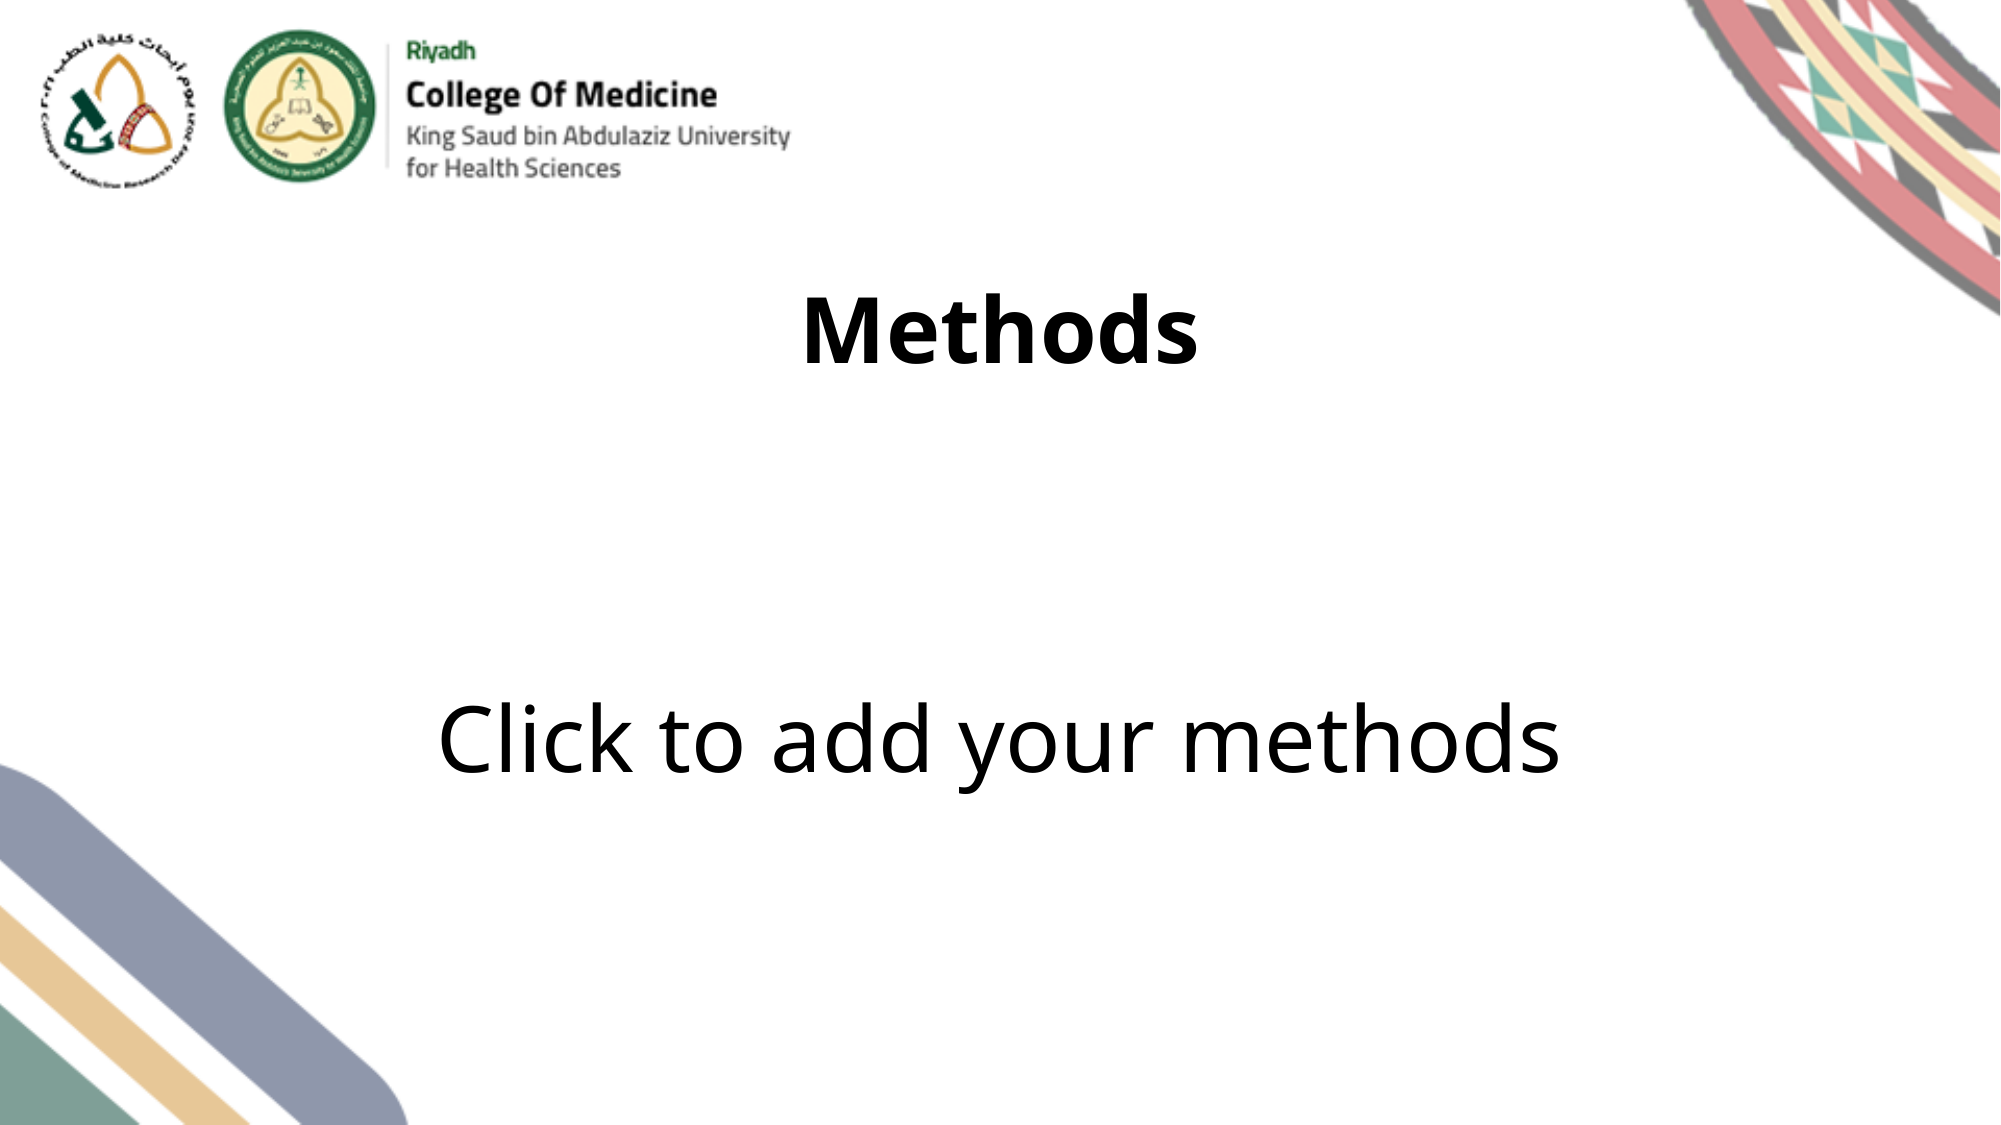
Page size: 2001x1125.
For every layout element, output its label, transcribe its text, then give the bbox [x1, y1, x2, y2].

title Methods [137, 225, 1863, 443]
picture [0, 0, 2001, 1125]
